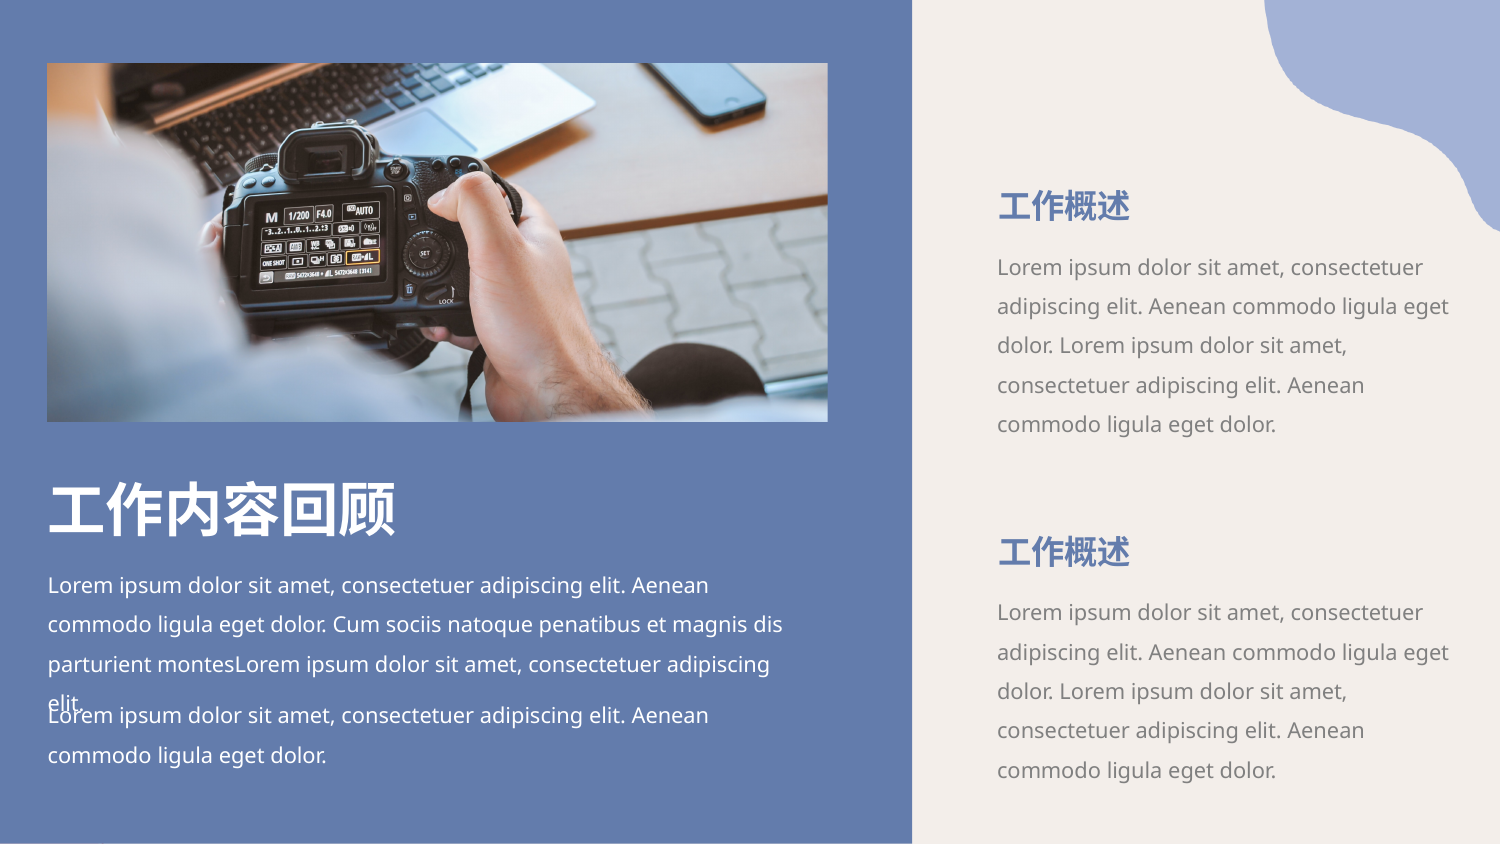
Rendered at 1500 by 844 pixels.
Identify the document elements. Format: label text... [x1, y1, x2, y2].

text_box [0, 0, 913, 844]
picture [913, 0, 1500, 844]
text_box 工作概述 [983, 177, 1147, 233]
text_box Lorem ipsum dolor sit amet, consectetuer adipiscing elit. Aenean commodo ligula eget dolor. Lorem ipsum dolor sit amet, consectetuer adipiscing elit. Aenean commodo ligula eget dolor. [982, 578, 1479, 790]
text_box 工作概述 [983, 523, 1147, 579]
text_box Lorem ipsum dolor sit amet, consectetuer adipiscing elit. Aenean commodo ligula eget dolor. Cum sociis natoque penatibus et magnis dis parturient montesLorem ipsum dolor sit amet, consectetuer adipiscing elit. [32, 551, 828, 724]
text_box 工作内容回顾 [32, 465, 489, 551]
text_box Lorem ipsum dolor sit amet, consectetuer adipiscing elit. Aenean commodo ligula eget dolor. [32, 681, 812, 775]
picture [47, 63, 828, 422]
text_box Lorem ipsum dolor sit amet, consectetuer adipiscing elit. Aenean commodo ligula eget dolor. Lorem ipsum dolor sit amet, consectetuer adipiscing elit. Aenean commodo ligula eget dolor. [982, 232, 1479, 445]
